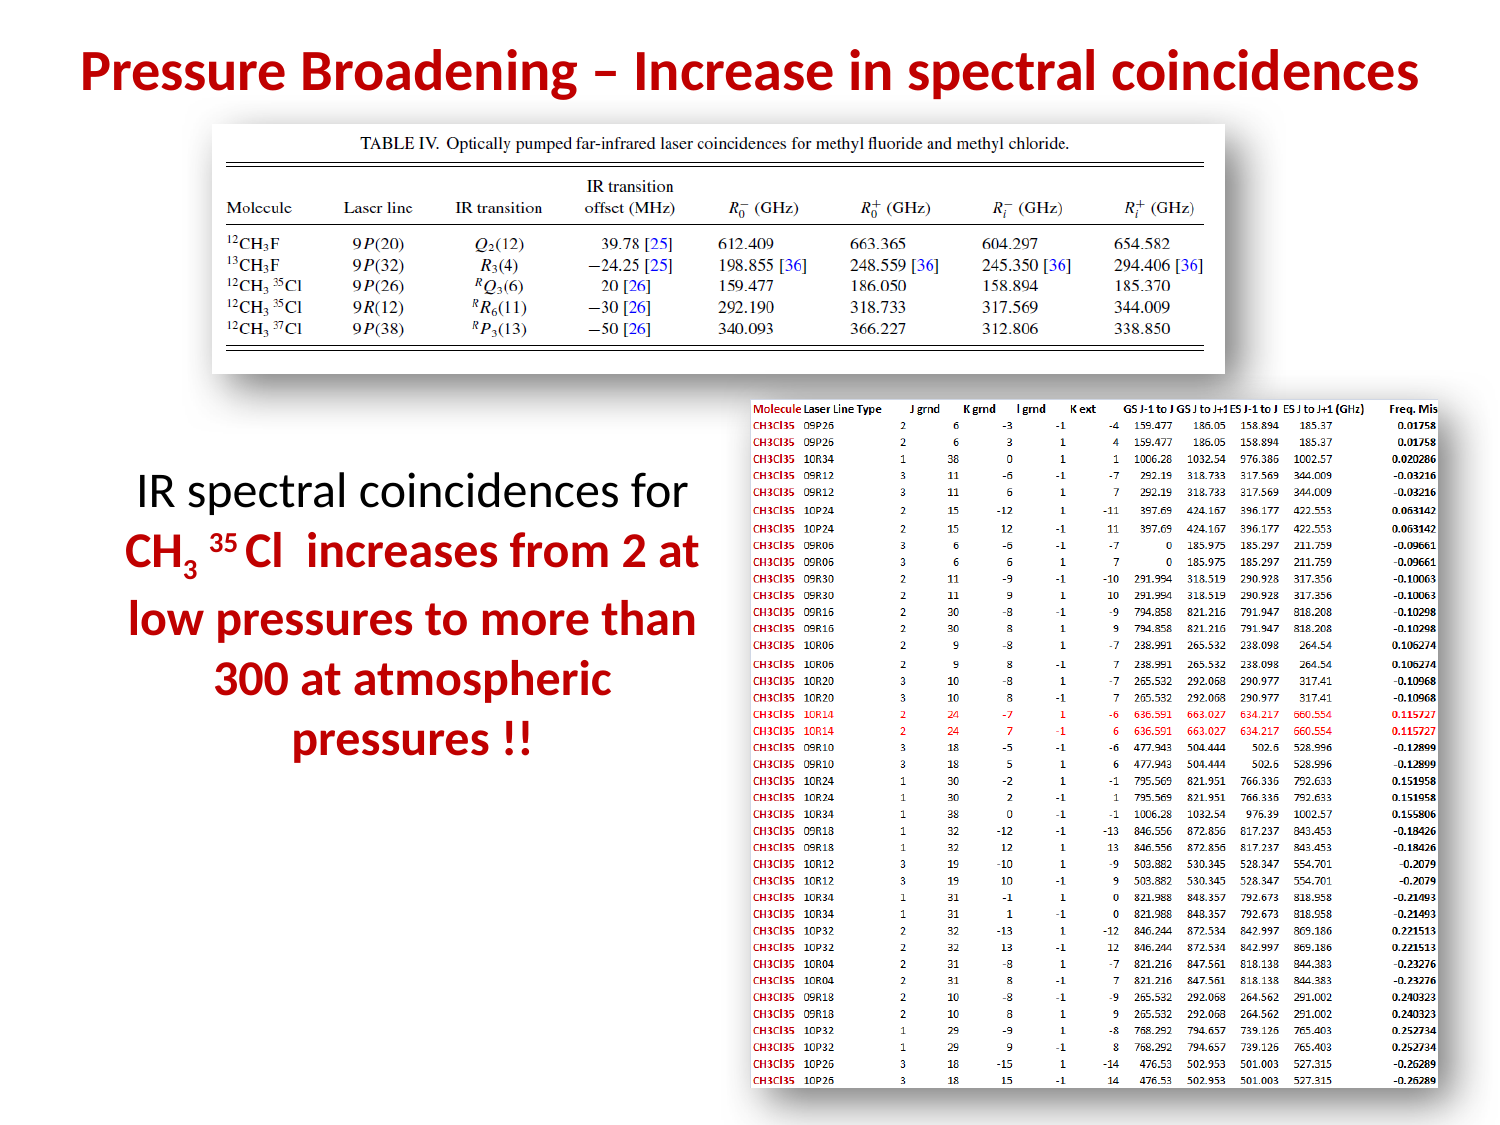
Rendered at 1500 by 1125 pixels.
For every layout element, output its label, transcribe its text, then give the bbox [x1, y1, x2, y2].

picture [212, 124, 1226, 374]
picture [750, 399, 1438, 1088]
text_box Pressure Broadening – Increase in spectral coincidences [65, 24, 1435, 110]
text_box IR spectral coincidences for CH3 35 Cl increases from 2 at low pressures to more than 300 at atmospheric pressures !! [99, 449, 725, 773]
